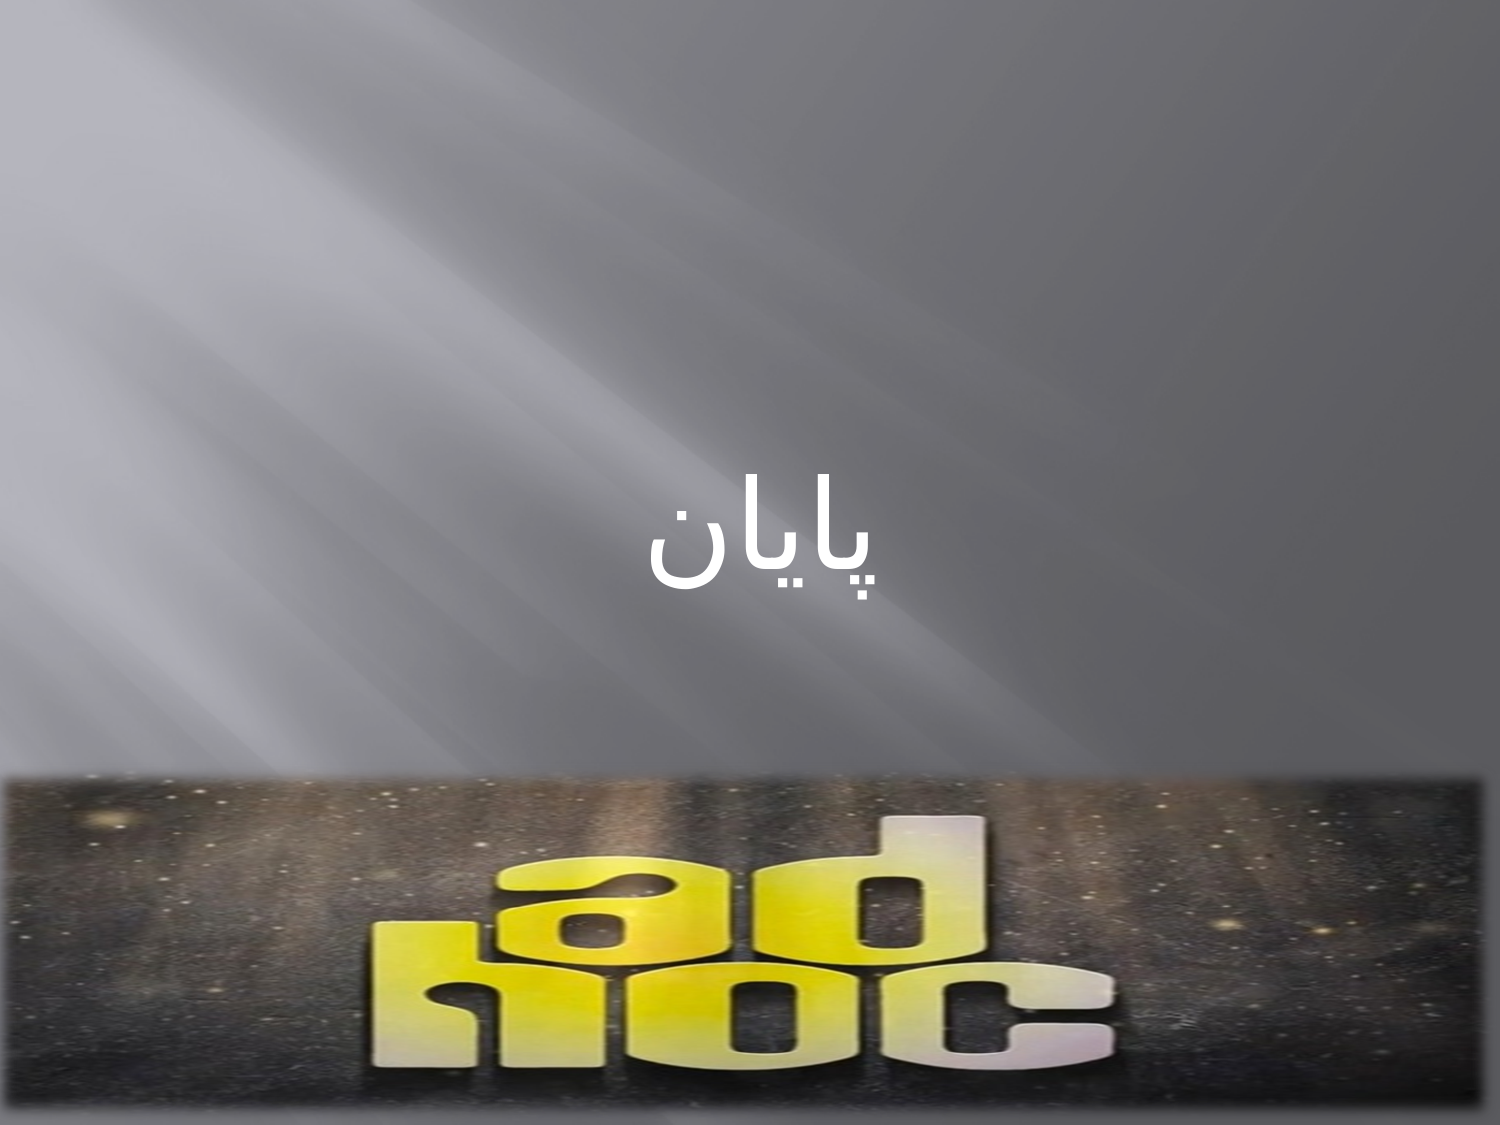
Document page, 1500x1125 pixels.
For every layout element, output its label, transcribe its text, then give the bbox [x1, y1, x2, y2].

picture [0, 762, 1500, 1125]
list پایان [75, 262, 1425, 762]
